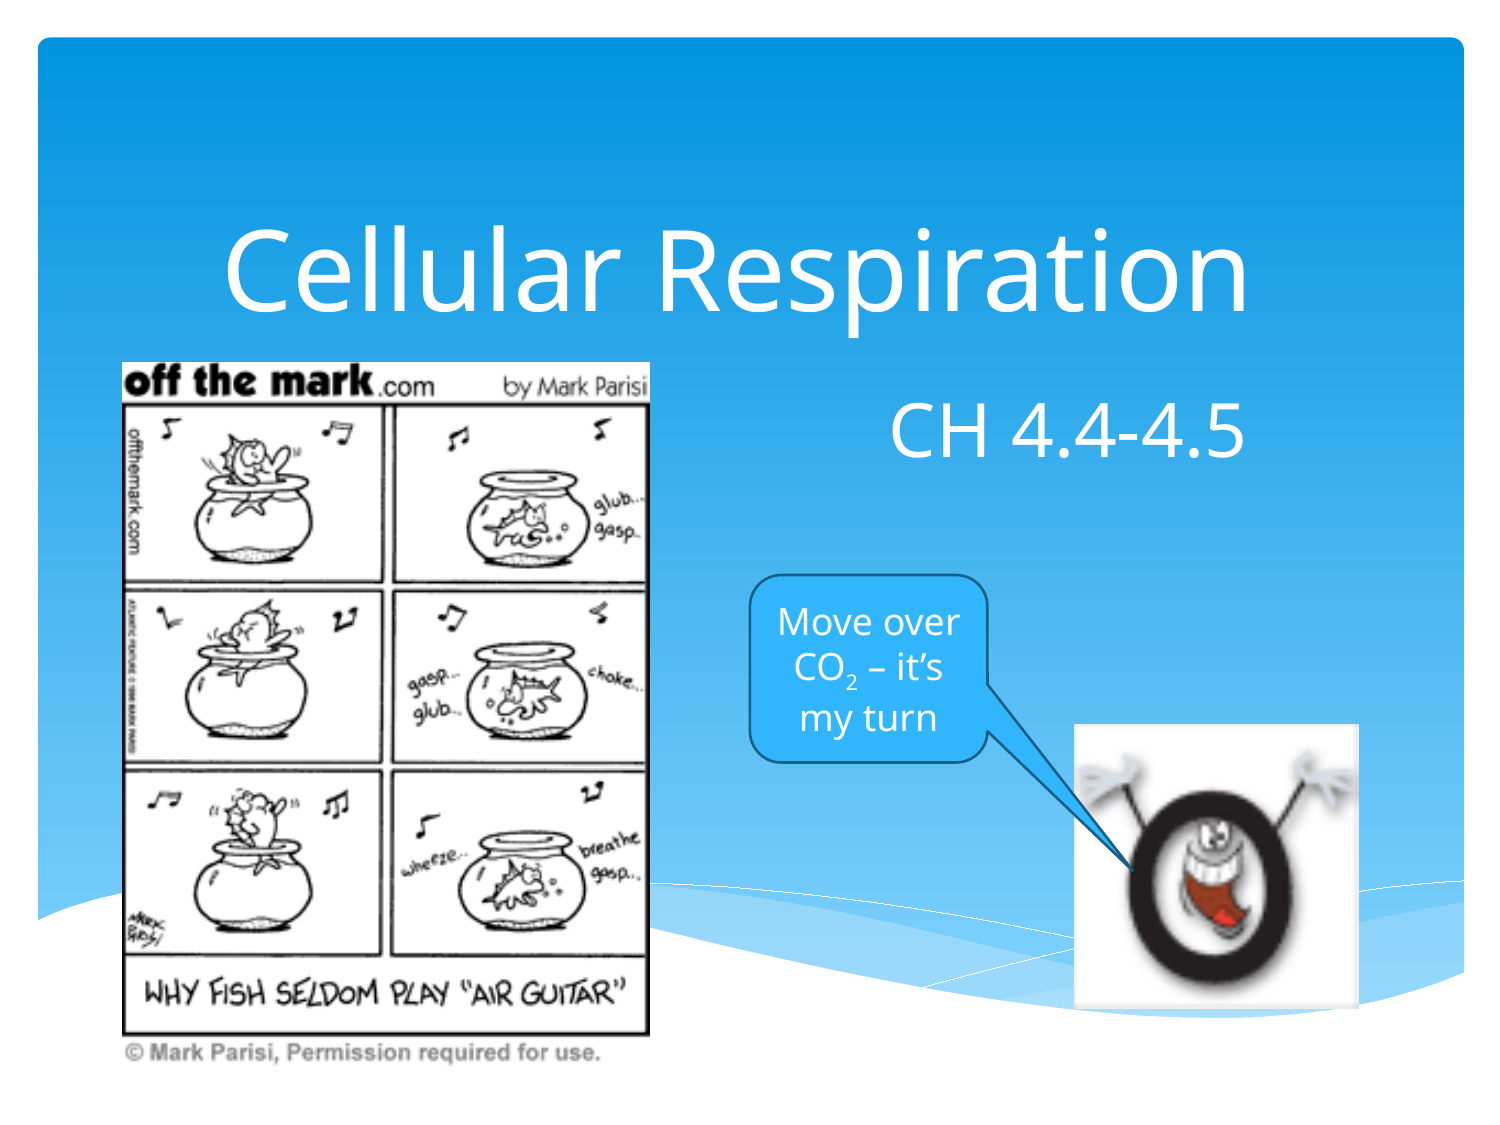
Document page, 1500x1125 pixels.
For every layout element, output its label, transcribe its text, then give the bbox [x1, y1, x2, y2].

subtitle CH 4.4-4.5 [655, 375, 1263, 617]
title Cellular Respiration [99, 99, 1375, 342]
picture [122, 362, 651, 1066]
text_box Move over CO2 – it’s my turn [748, 573, 1068, 811]
picture [1074, 724, 1359, 1009]
